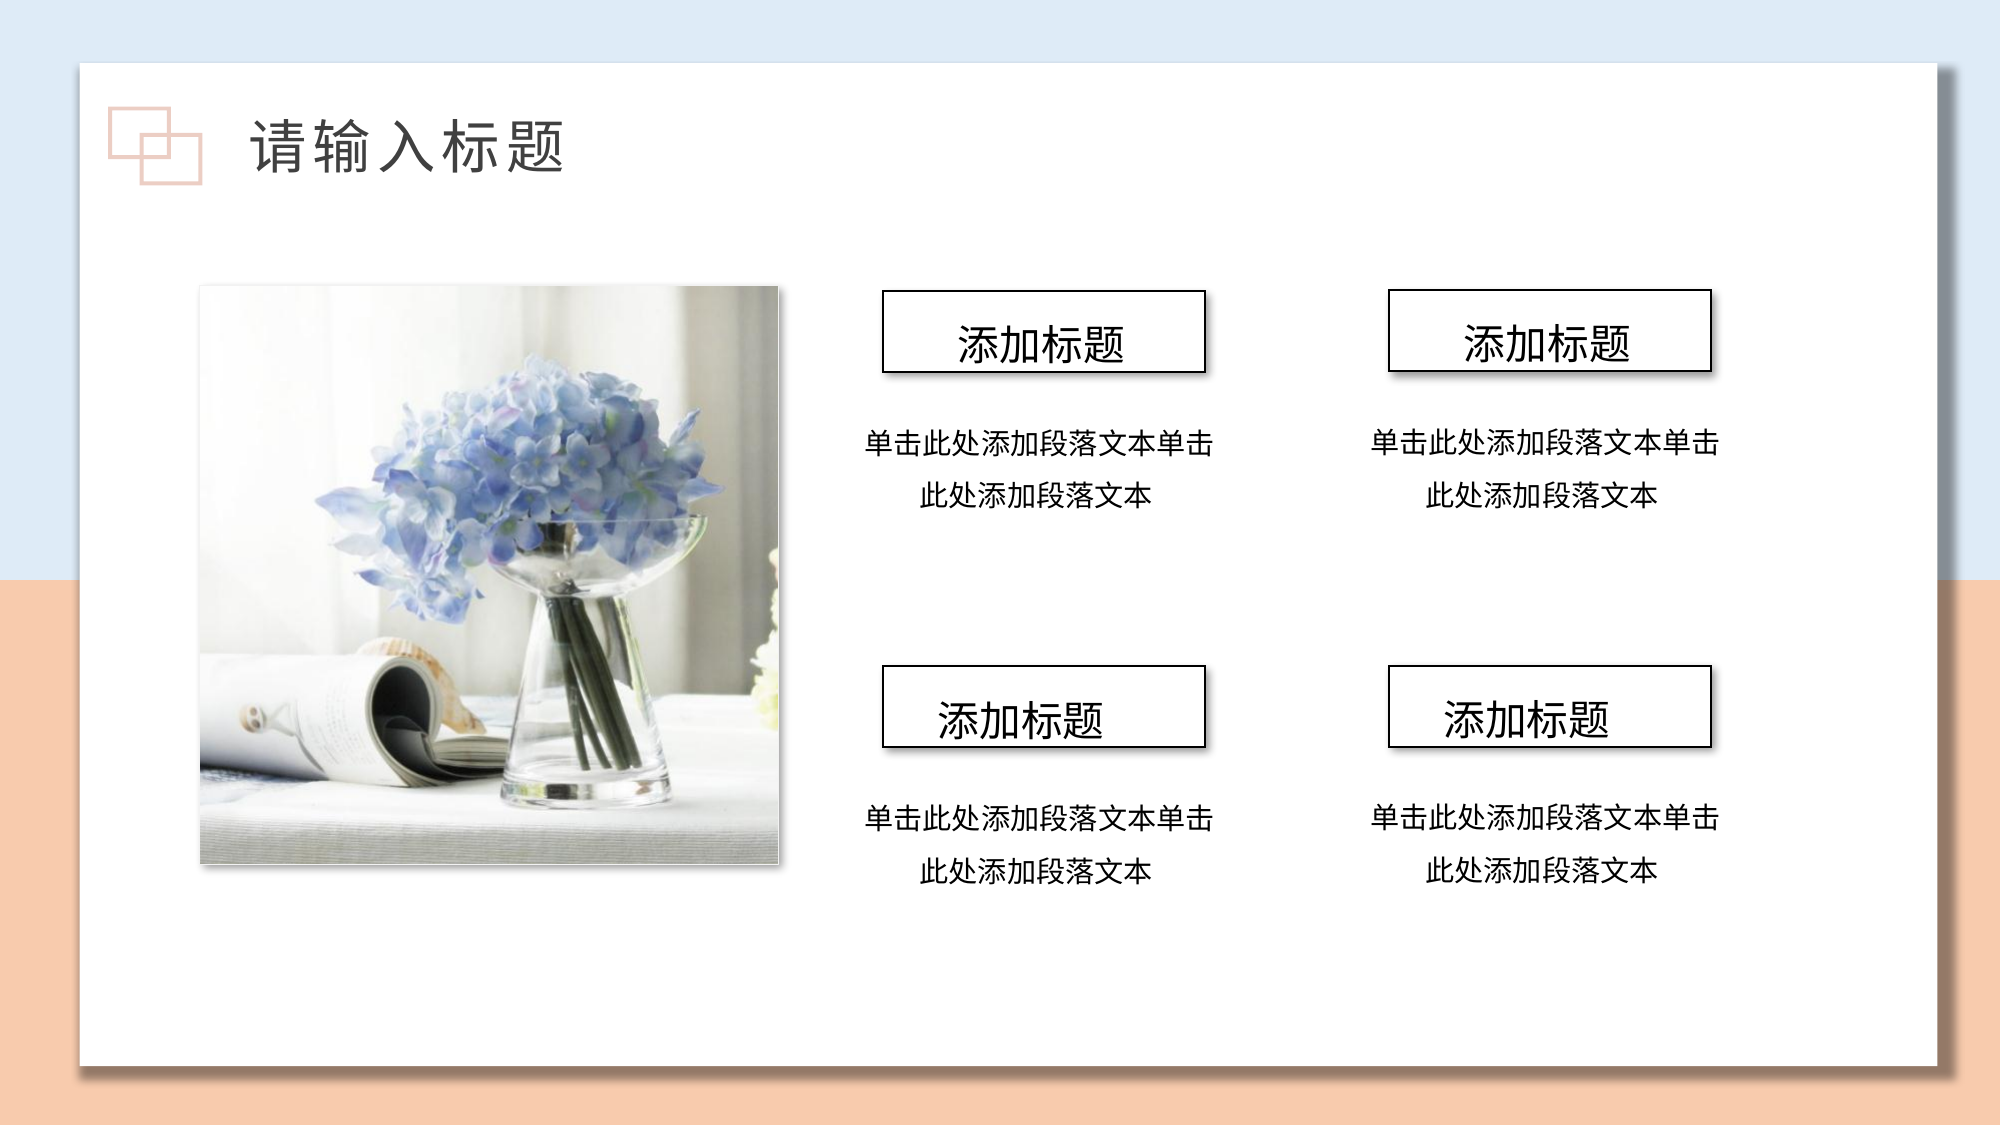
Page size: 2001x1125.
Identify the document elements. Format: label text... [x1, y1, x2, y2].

text_box 请输入标题 [233, 102, 891, 188]
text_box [108, 106, 203, 186]
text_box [847, 661, 1240, 891]
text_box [1353, 661, 1746, 890]
picture [199, 285, 778, 864]
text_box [842, 286, 1232, 516]
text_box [1348, 285, 1738, 515]
